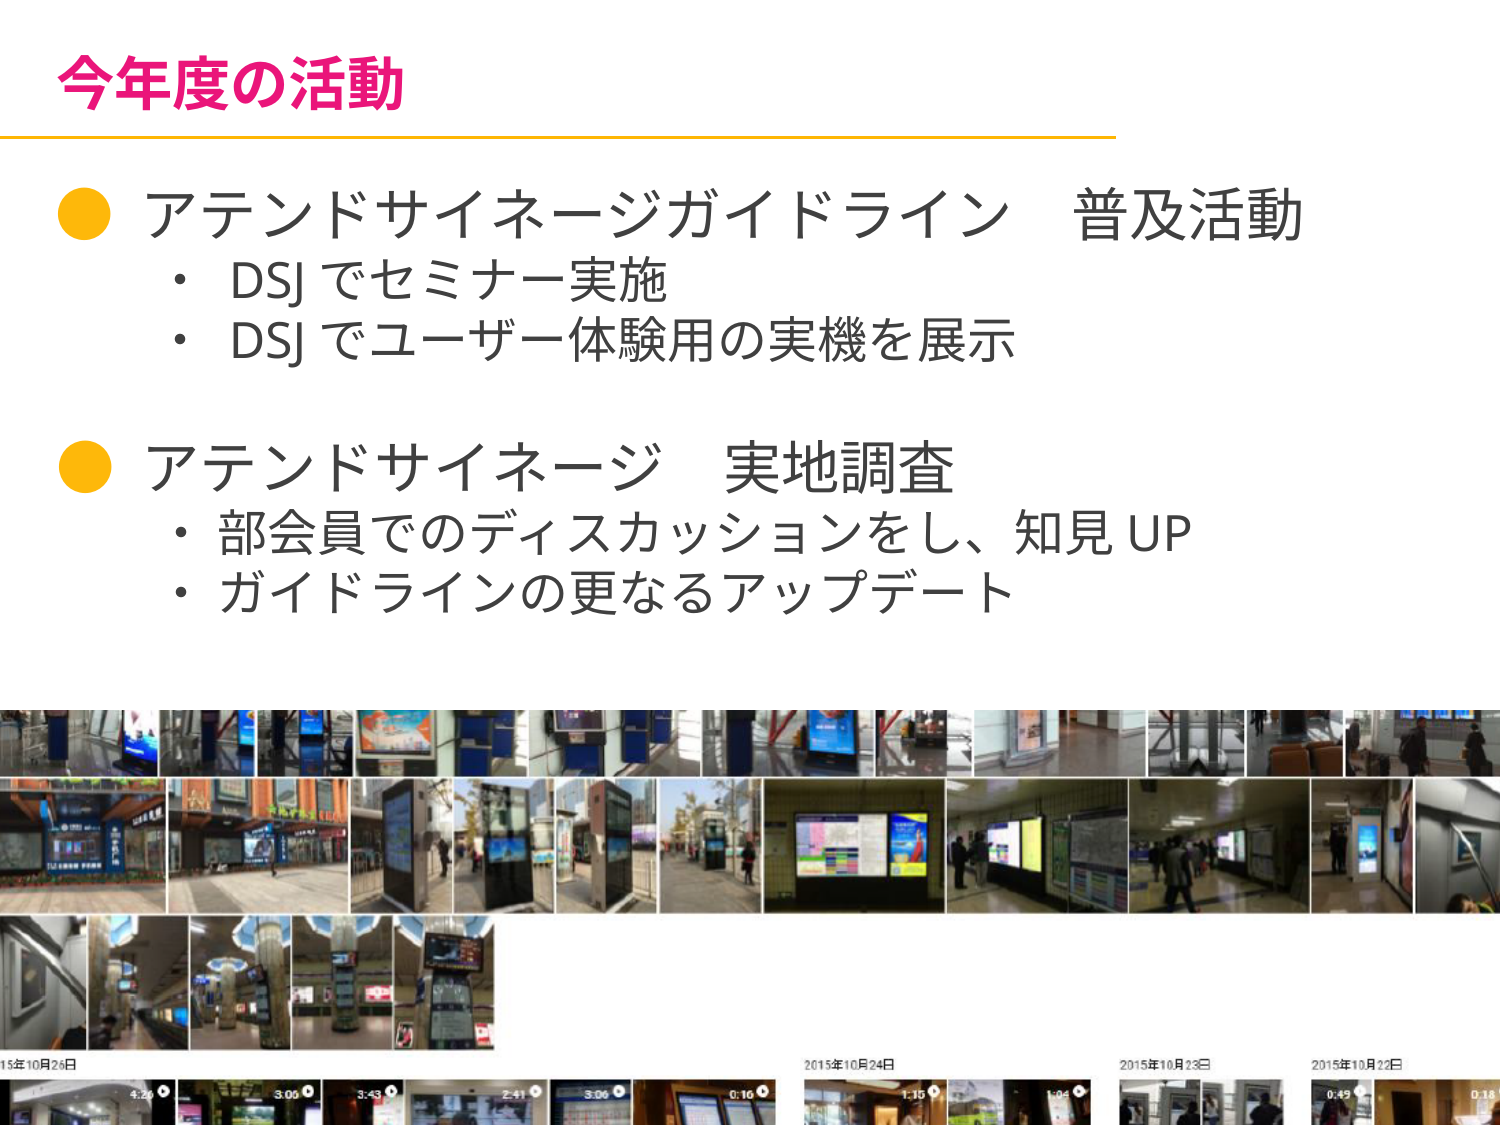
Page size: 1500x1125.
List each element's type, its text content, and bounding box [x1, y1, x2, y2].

picture [0, 710, 1500, 1125]
text_box ● アテンドサイネージ 実地調査 ・ 部会員でのディスカッションをし、知見UP ・ ガイドラインの更なるアップデート [41, 423, 1472, 629]
text_box 今年度の活動 [41, 39, 1471, 125]
text_box ● アテンドサイネージガイドライン 普及活動 ・ DSJでセミナー実施 ・ DSJでユーザー体験用の実機を展示 [40, 171, 1471, 376]
